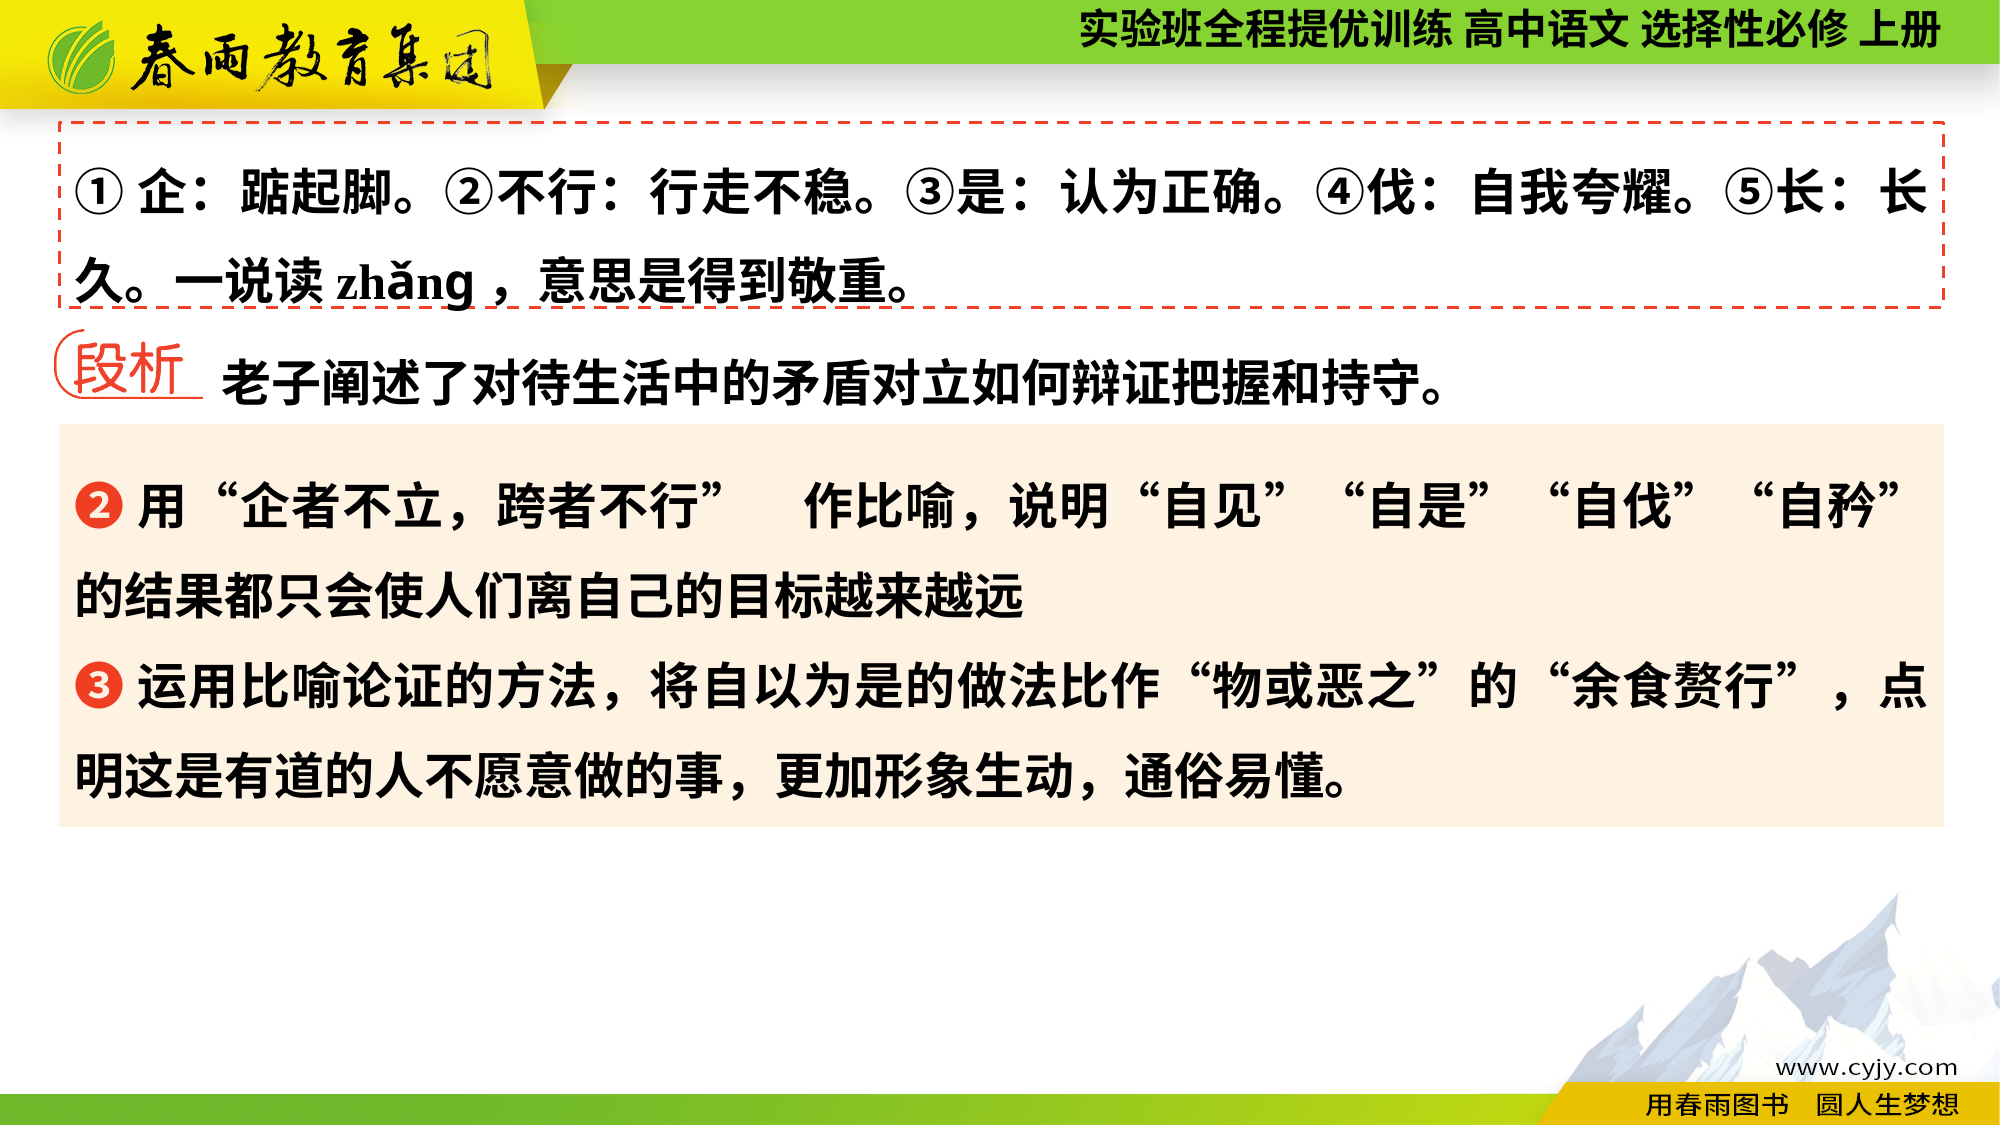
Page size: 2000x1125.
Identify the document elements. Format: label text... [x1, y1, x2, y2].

picture [0, 0, 2000, 1125]
text_box 老子阐述了对待生活中的矛盾对立如何辩证把握和持守。 [59, 314, 1944, 420]
list ①企：踮起脚。②不行：行走不稳。③是：认为正确。④伐：自我夸耀。⑤长：长久。一说读zhǎnɡ，意思是得到敬重。 [59, 122, 1944, 308]
